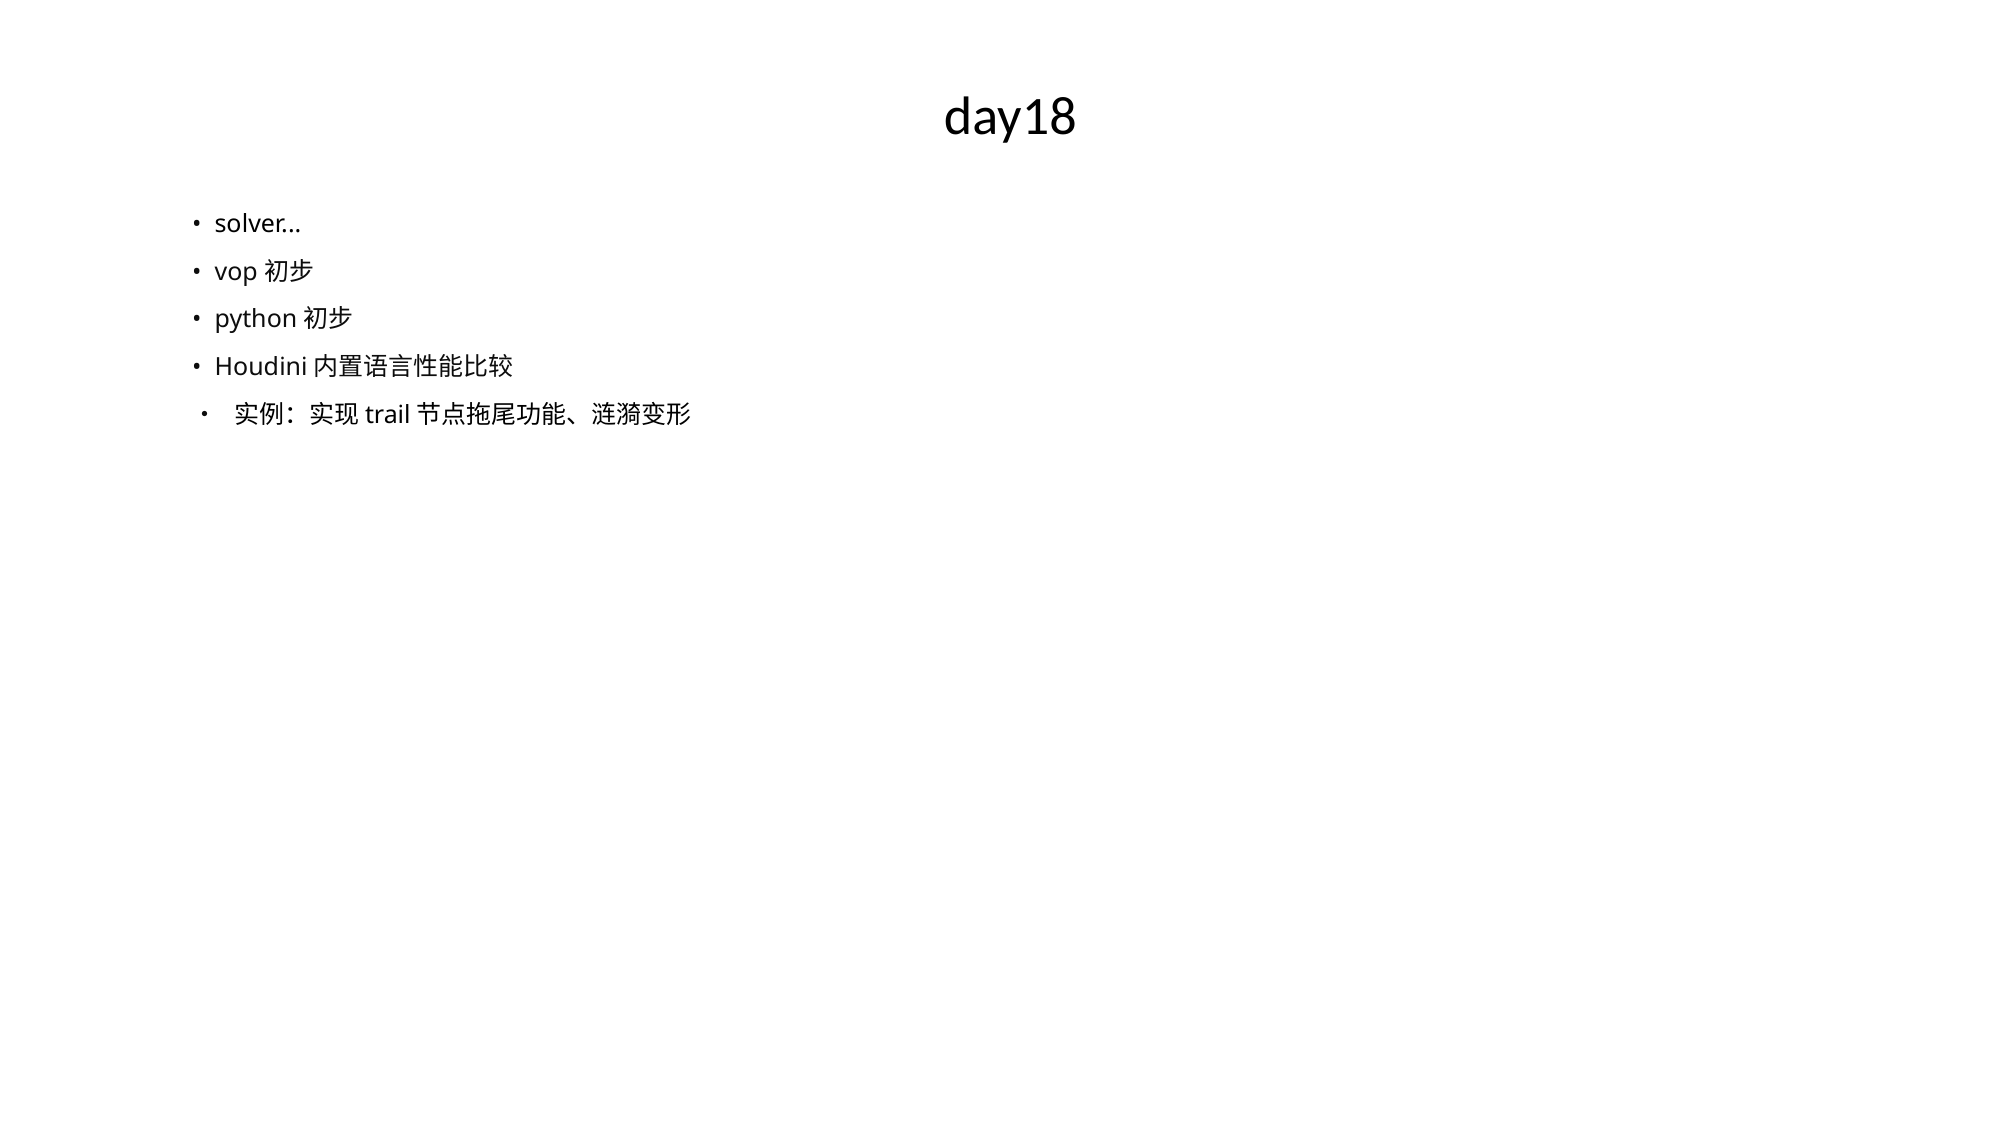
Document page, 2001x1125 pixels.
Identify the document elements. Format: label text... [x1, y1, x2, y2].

subtitle • solver... • vop初步 • python初步 • Houdini内置语言性能比较 • 实例：实现trail节点拖尾功能、涟漪变形 [176, 203, 1815, 903]
title day18 [711, 41, 1309, 154]
